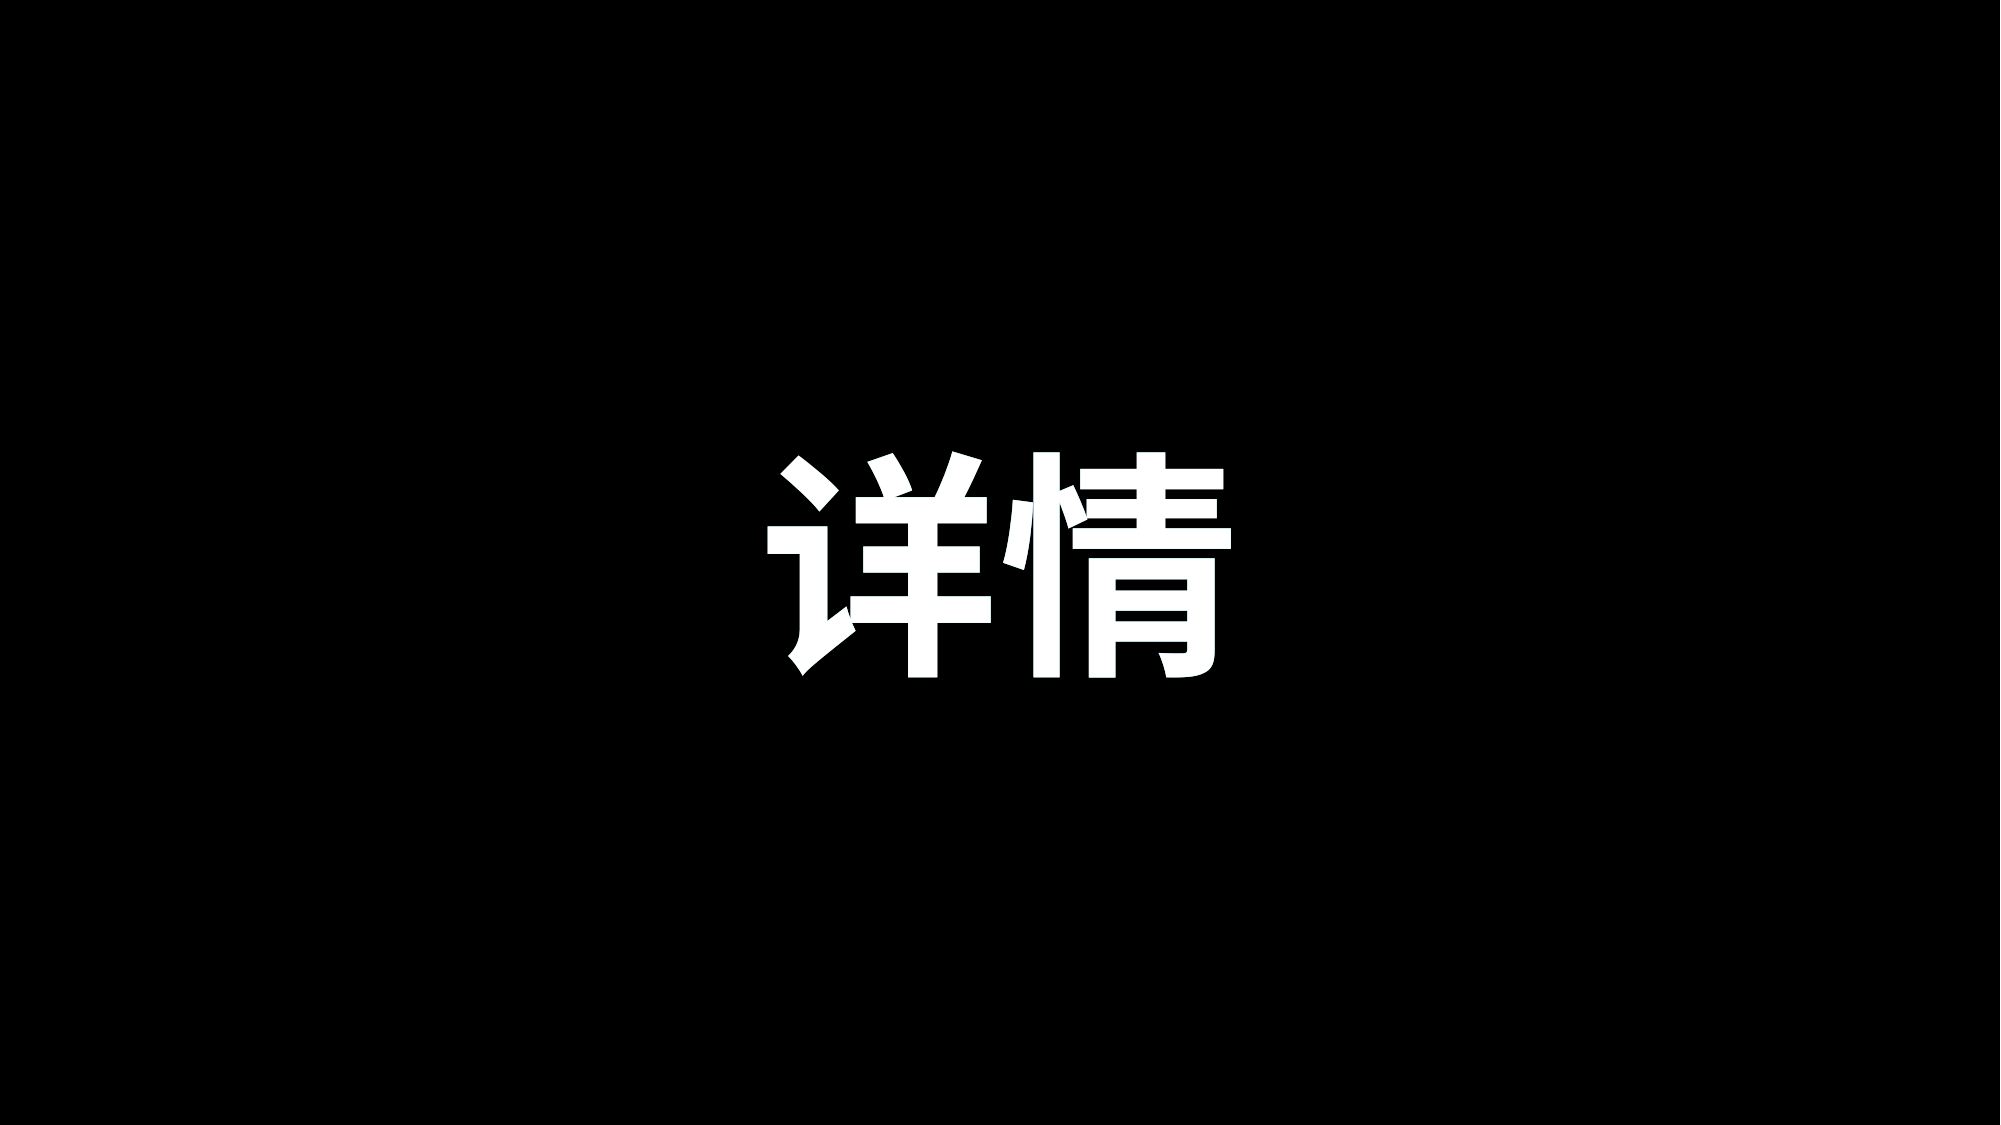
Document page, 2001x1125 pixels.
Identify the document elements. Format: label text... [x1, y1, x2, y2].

text_box 详情 [432, 409, 1568, 712]
